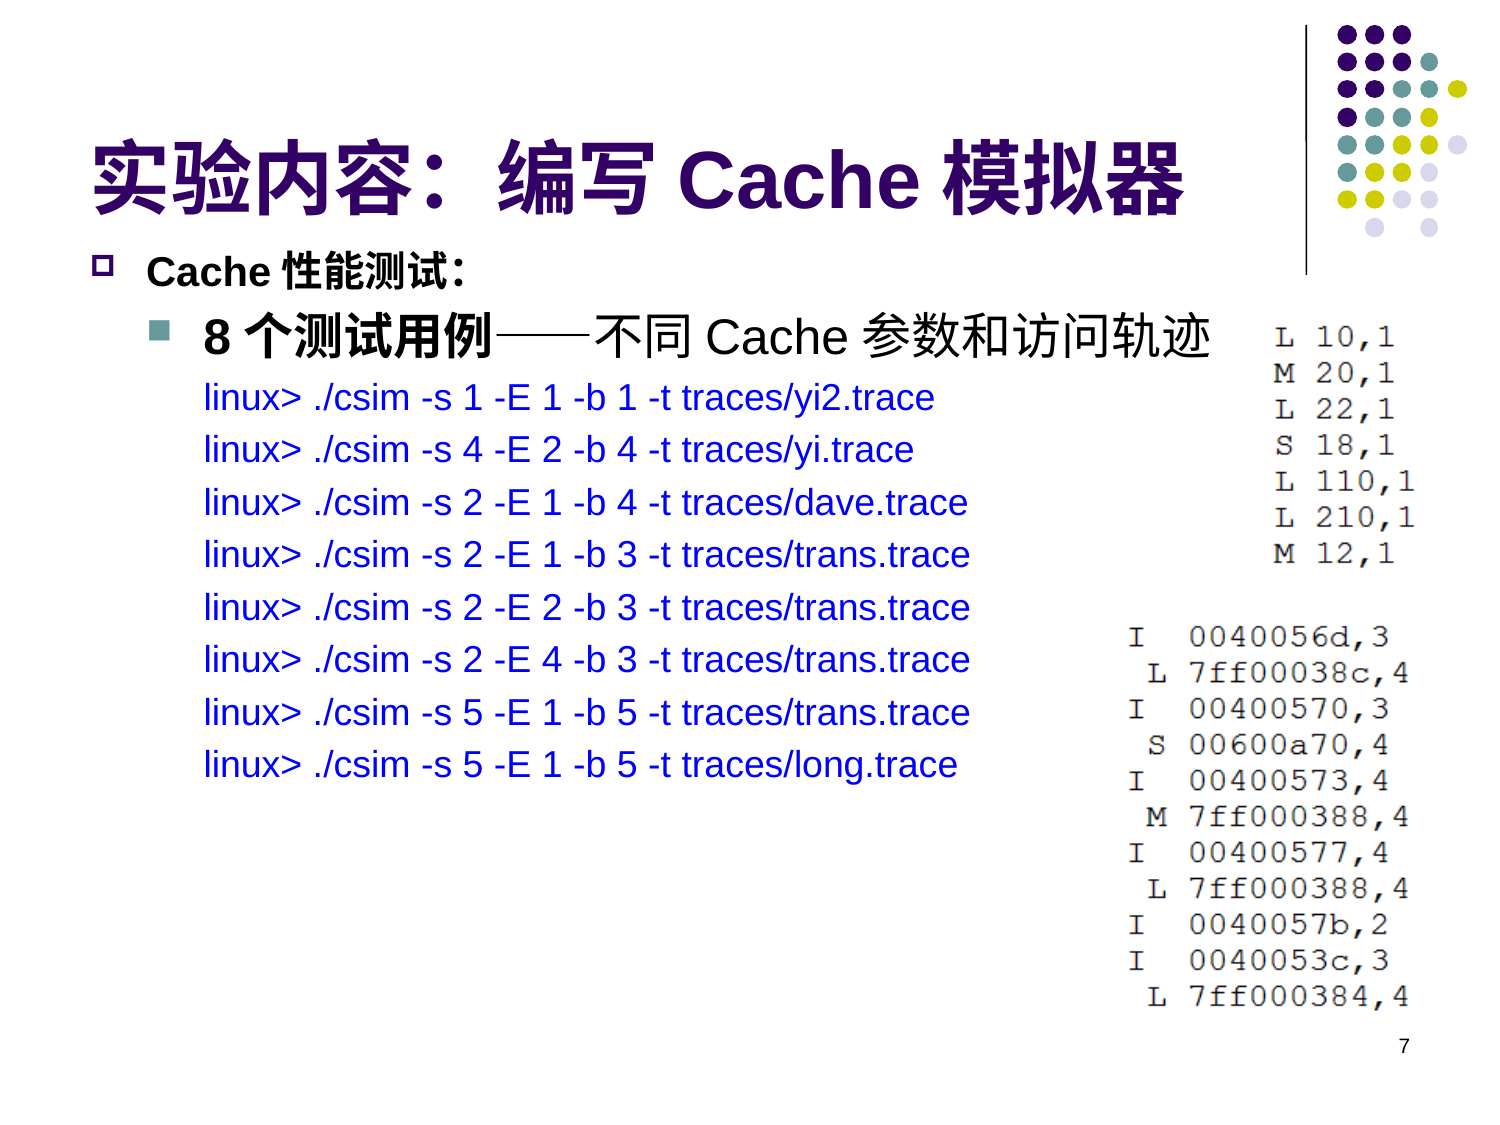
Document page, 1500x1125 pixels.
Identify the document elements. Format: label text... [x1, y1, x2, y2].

text_box Cache性能测试： 8个测试用例——不同Cache参数和访问轨迹 linux> ./csim -s 1 -E 1 -b 1 -t traces/yi2.trace linux> ./csim -s 4 -E 2 -b 4 -t traces/yi.trace linux> ./csim -s 2 -E 1 -b 4 -t traces/dave.trace linux> ./csim -s 2 -E 1 -b 3 -t traces/trans.trace linux> ./csim -s 2 -E 2 -b 3 -t traces/trans.trace linux> ./csim -s 2 -E 4 -b 3 -t traces/trans.trace linux> ./csim -s 5 -E 1 -b 5 -t traces/trans.trace linux> ./csim -s 5 -E 1 -b 5 -t traces/long.trace [75, 237, 1425, 997]
text_box <number> [1074, 1025, 1425, 1100]
picture [1124, 616, 1426, 1015]
picture [1254, 320, 1426, 571]
text_box 实验内容：编写Cache模拟器 [74, 20, 1313, 233]
